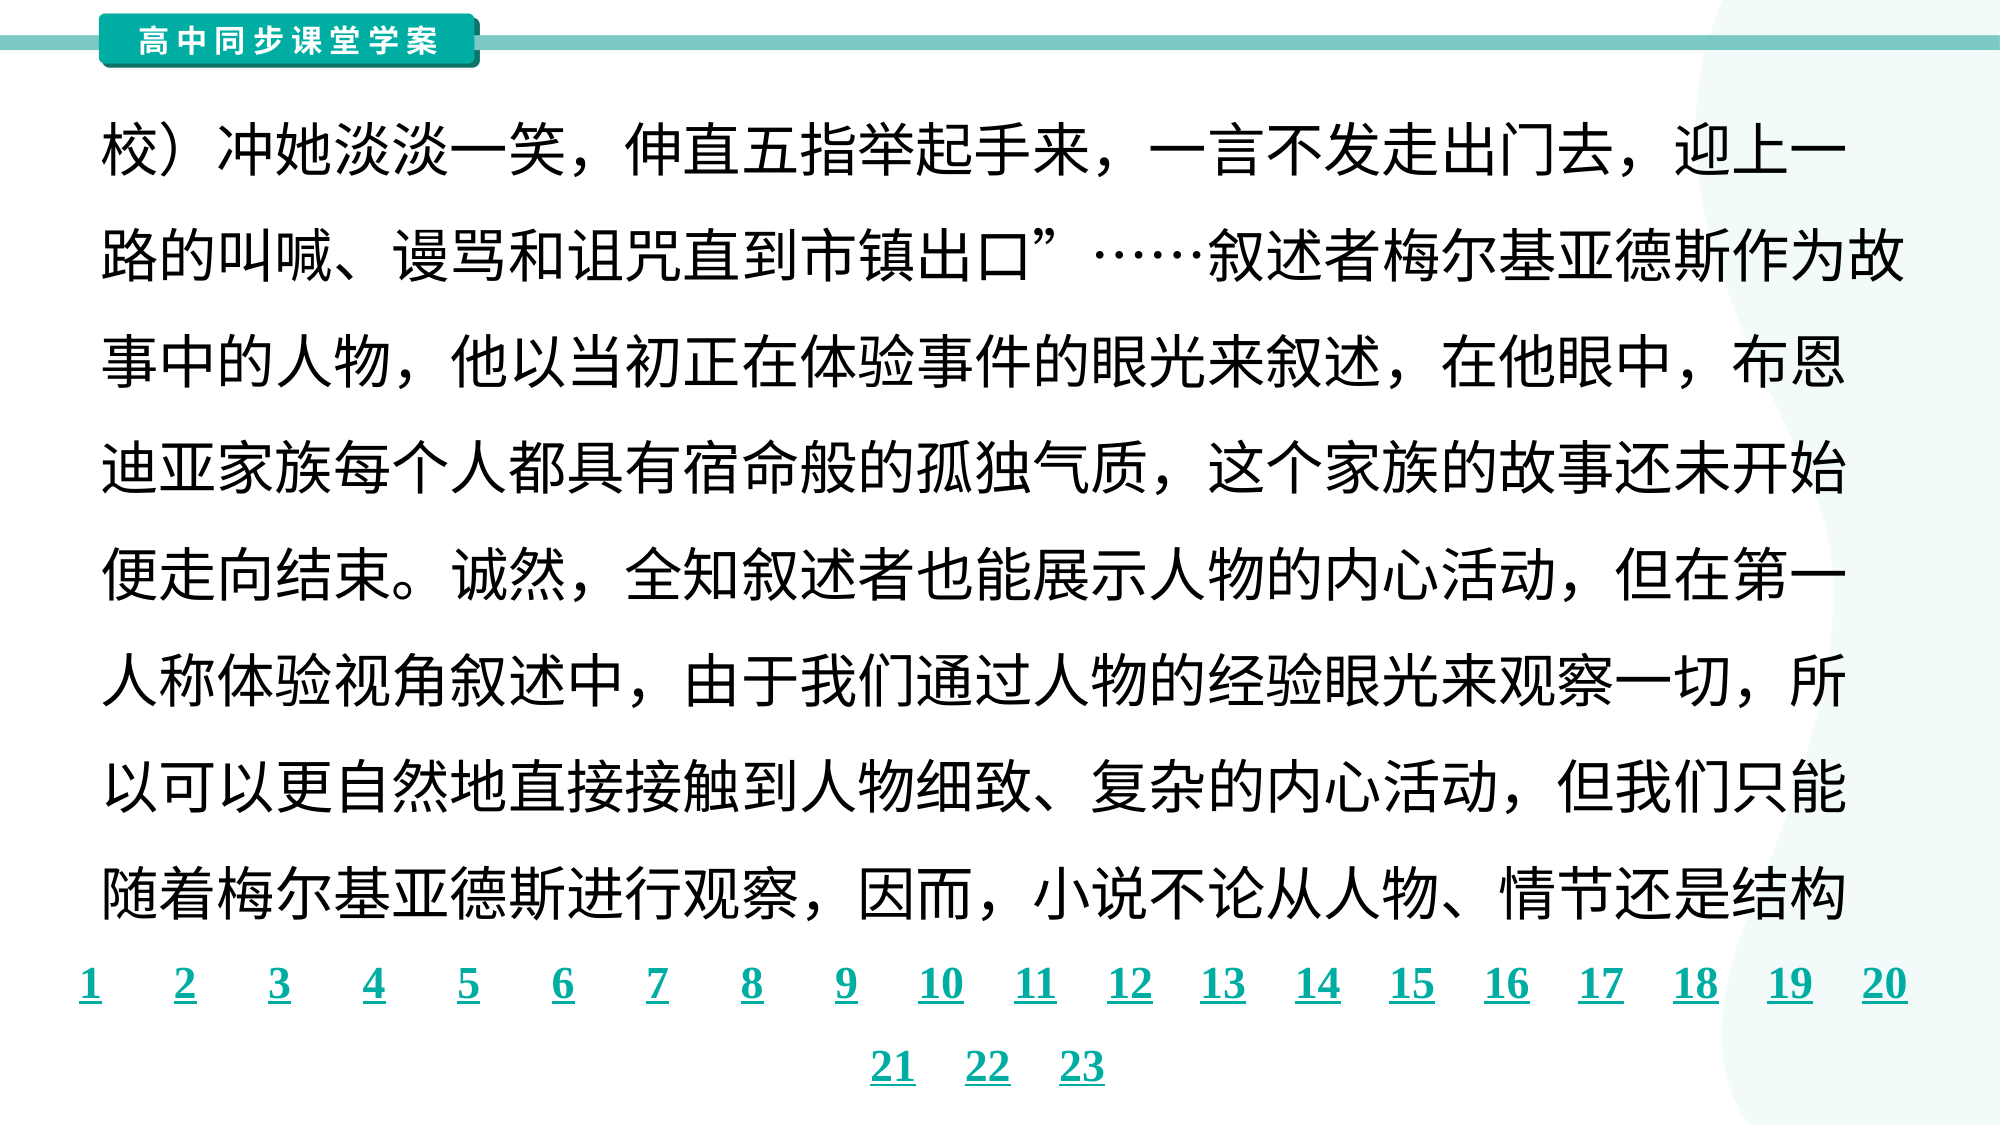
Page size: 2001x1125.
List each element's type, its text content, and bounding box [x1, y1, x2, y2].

text_box 校）冲她淡淡一笑，伸直五指举起手来，一言不发走出门去，迎上一 路的叫喊、谩骂和诅咒直到市镇出口”……叙述者梅尔基亚德斯作为故 事中的人物，他以当初正在体验事件的眼光来叙述，在他眼中，布恩 迪亚家族每个人都具有宿命般的孤独气质，这个家族的故事还未开始 便走向结束。诚然，全知叙述者也能展示人物的内心活动，但在第一 人称体验视角叙述中，由于我们通过人物的经验眼光来观察一切，所 以可以更自然地直接接触到人物细致、复杂的内心活动，但我们只能 随着梅尔基亚德斯进行观察，因而，小说不论从人物、情节还是结构 [100, 76, 1899, 927]
picture [0, 0, 2000, 1125]
